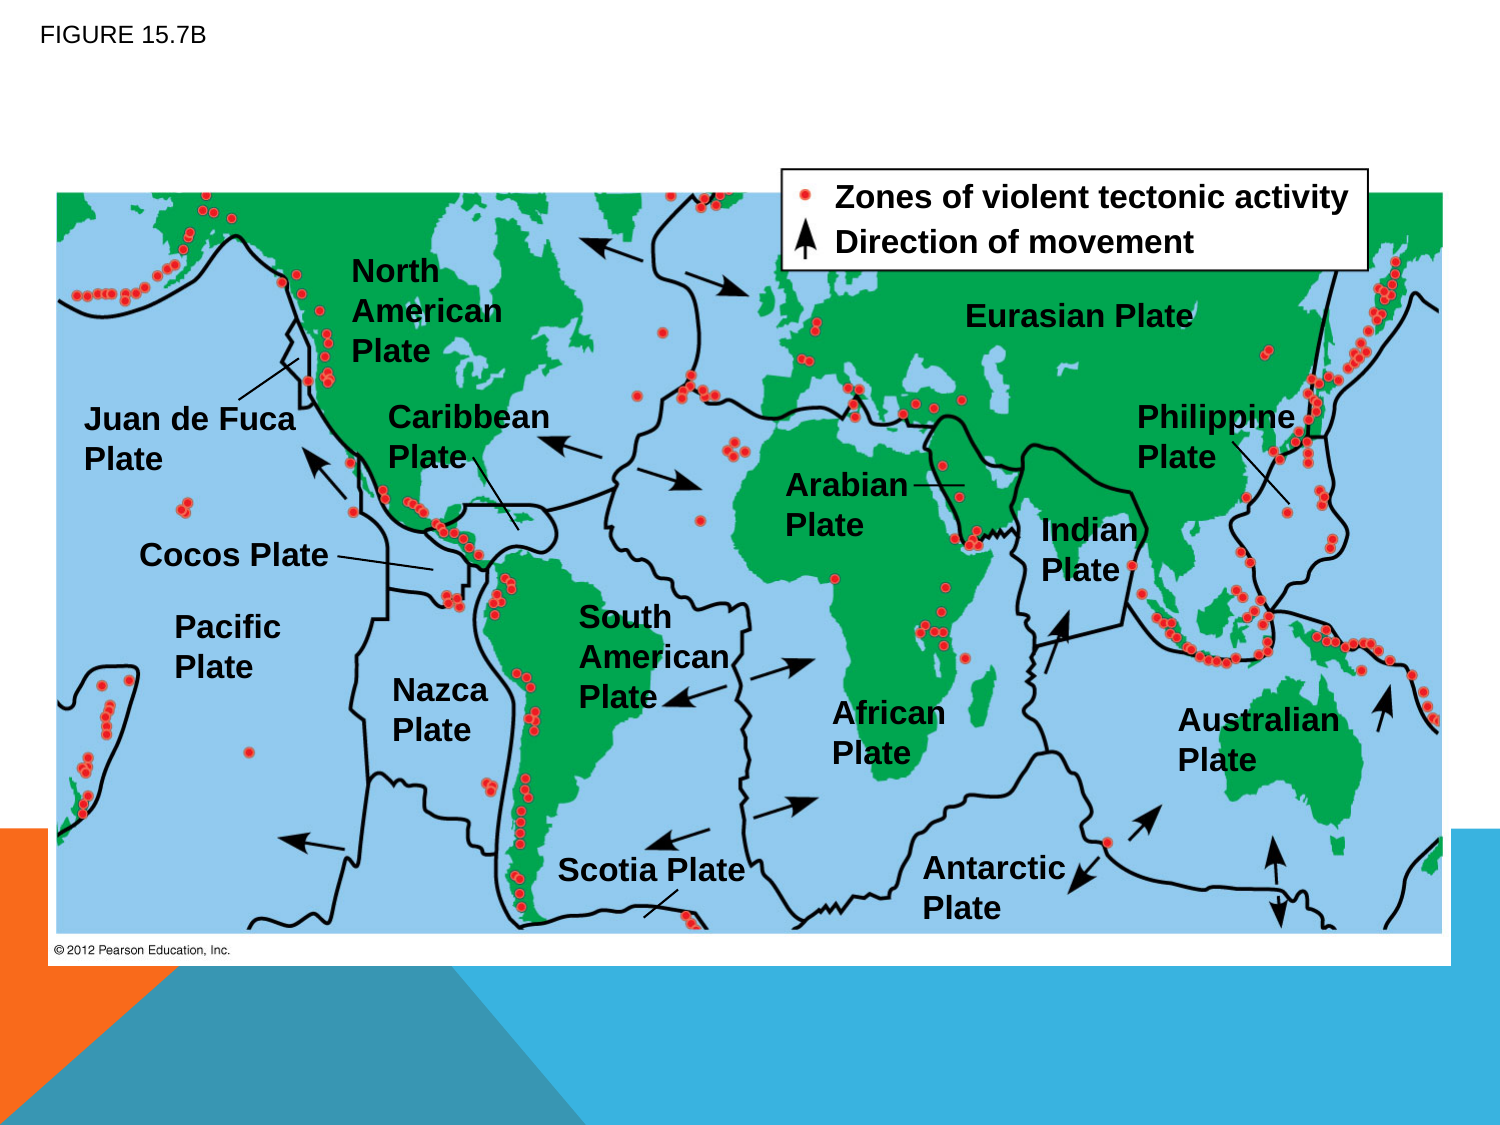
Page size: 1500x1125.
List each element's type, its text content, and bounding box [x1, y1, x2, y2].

picture [48, 159, 1452, 966]
title Figure 15.7B [24, 8, 350, 59]
